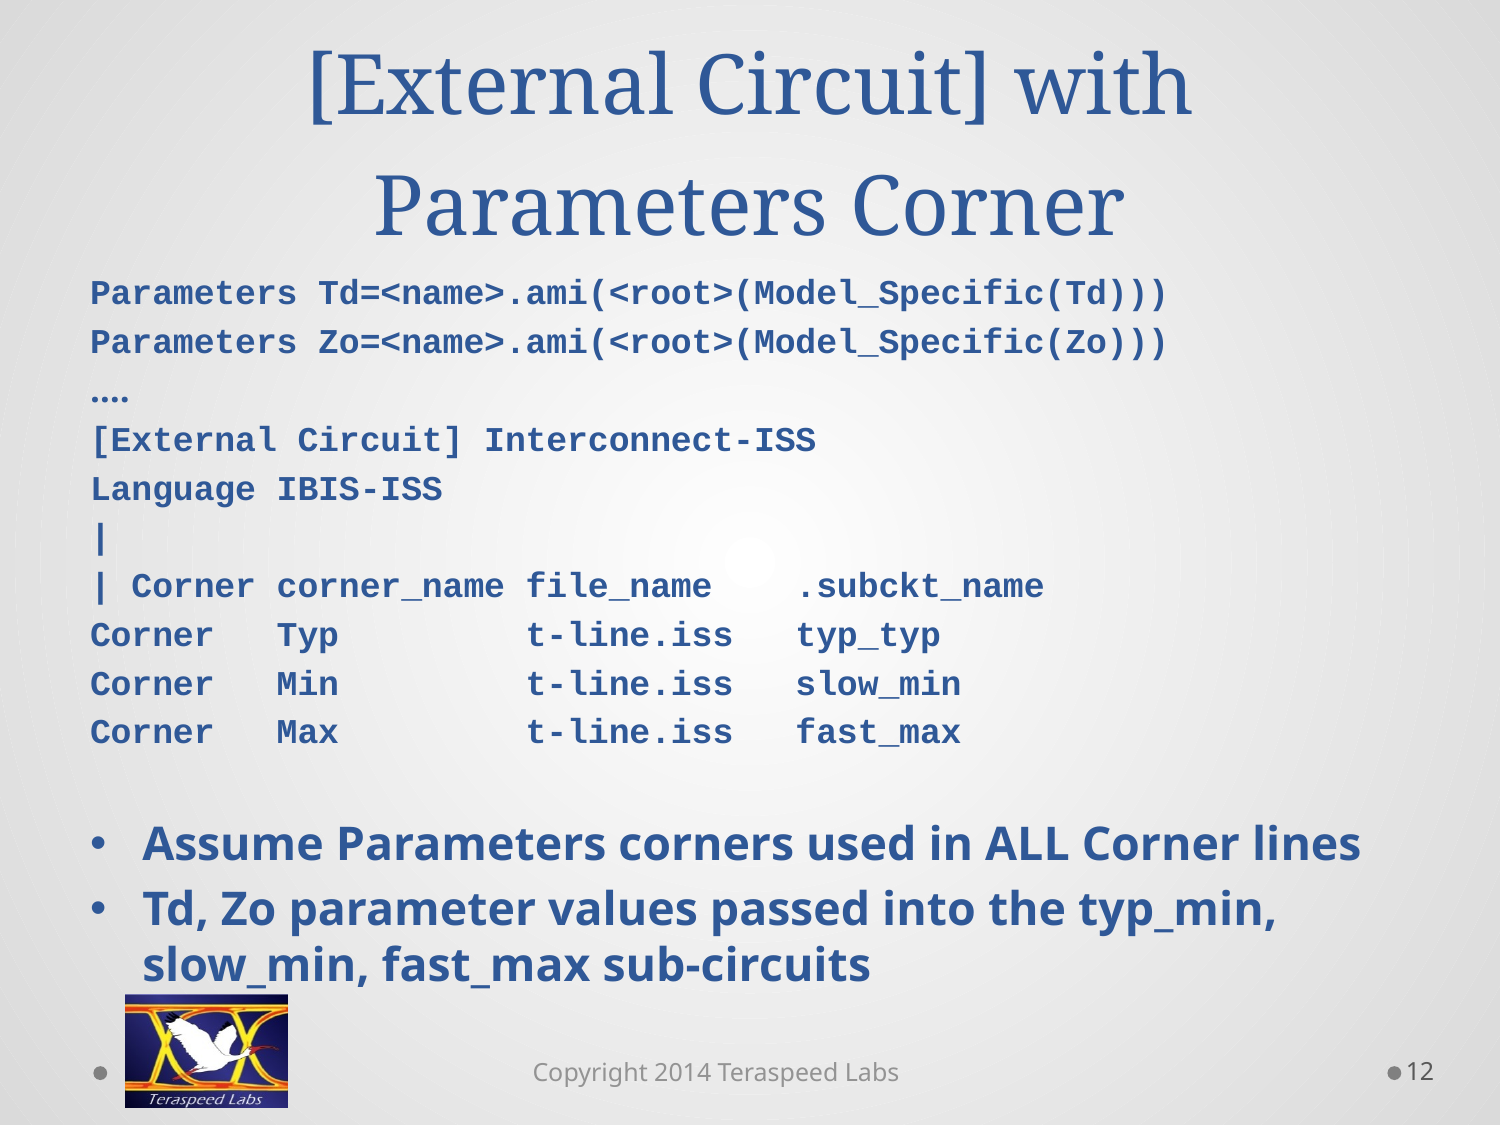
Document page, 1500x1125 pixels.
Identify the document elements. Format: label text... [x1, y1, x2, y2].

list Parameters Td=<name>.ami(<root>(Model_Specific(Td))) Parameters Zo=<name>.ami(<root>(Model_Specific(Zo))) …. [External Circuit] Interconnect-ISS Language IBIS-ISS | | Corner corner_name file_name .subckt_name Corner Typ t-line.iss typ_typ Corner Min t-line.iss slow_min Corner Max t-line.iss fast_max Assume Parameters corners used in ALL Corner lines Td, Zo parameter values passed into the typ_min, slow_min, fast_max sub-circuits [75, 262, 1425, 1005]
picture [125, 1005, 288, 1108]
slide_number 12 [1401, 1042, 1494, 1103]
footer Copyright 2014 Teraspeed Labs [525, 1043, 993, 1103]
title [External Circuit] with Parameters Corner [75, 0, 1425, 262]
